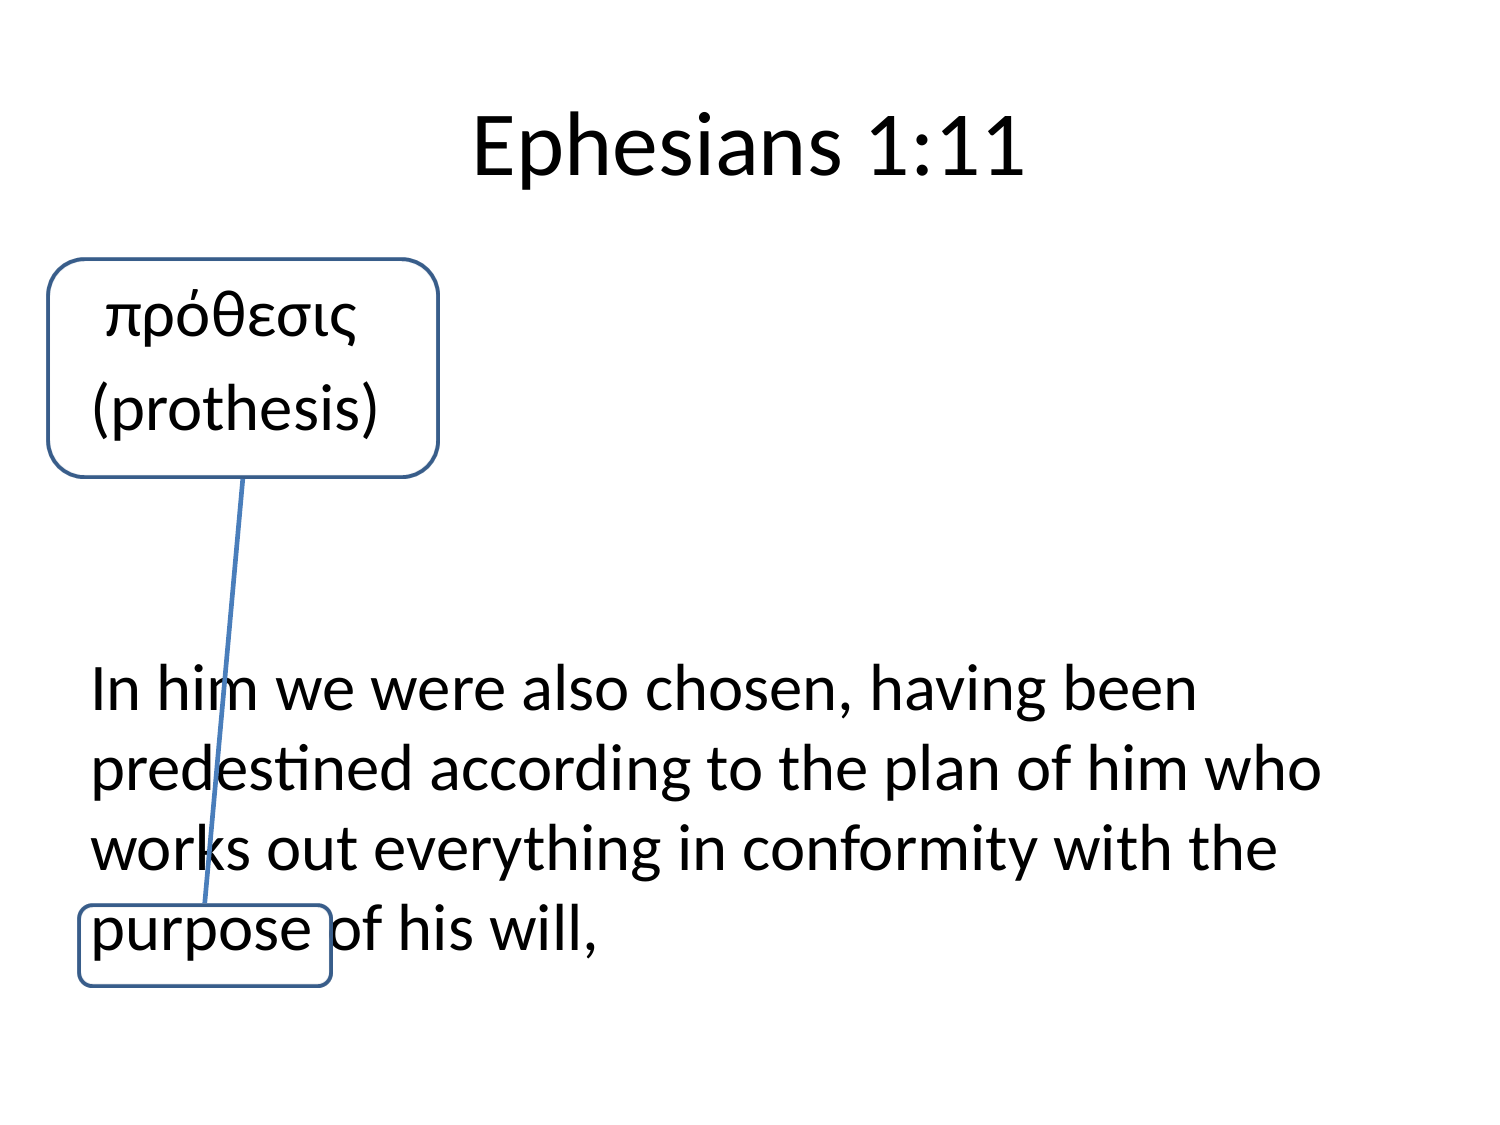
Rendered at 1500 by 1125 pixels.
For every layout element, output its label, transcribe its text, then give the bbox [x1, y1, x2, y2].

title Ephesians 1:11 [75, 45, 1425, 233]
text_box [204, 478, 243, 904]
list πρόθεσις (prothesis) In him we were also chosen, having been predestined according to the plan of him who works out everything in conformity with the purpose of his will, [75, 262, 1425, 1005]
picture [46, 257, 440, 480]
picture [77, 902, 333, 988]
